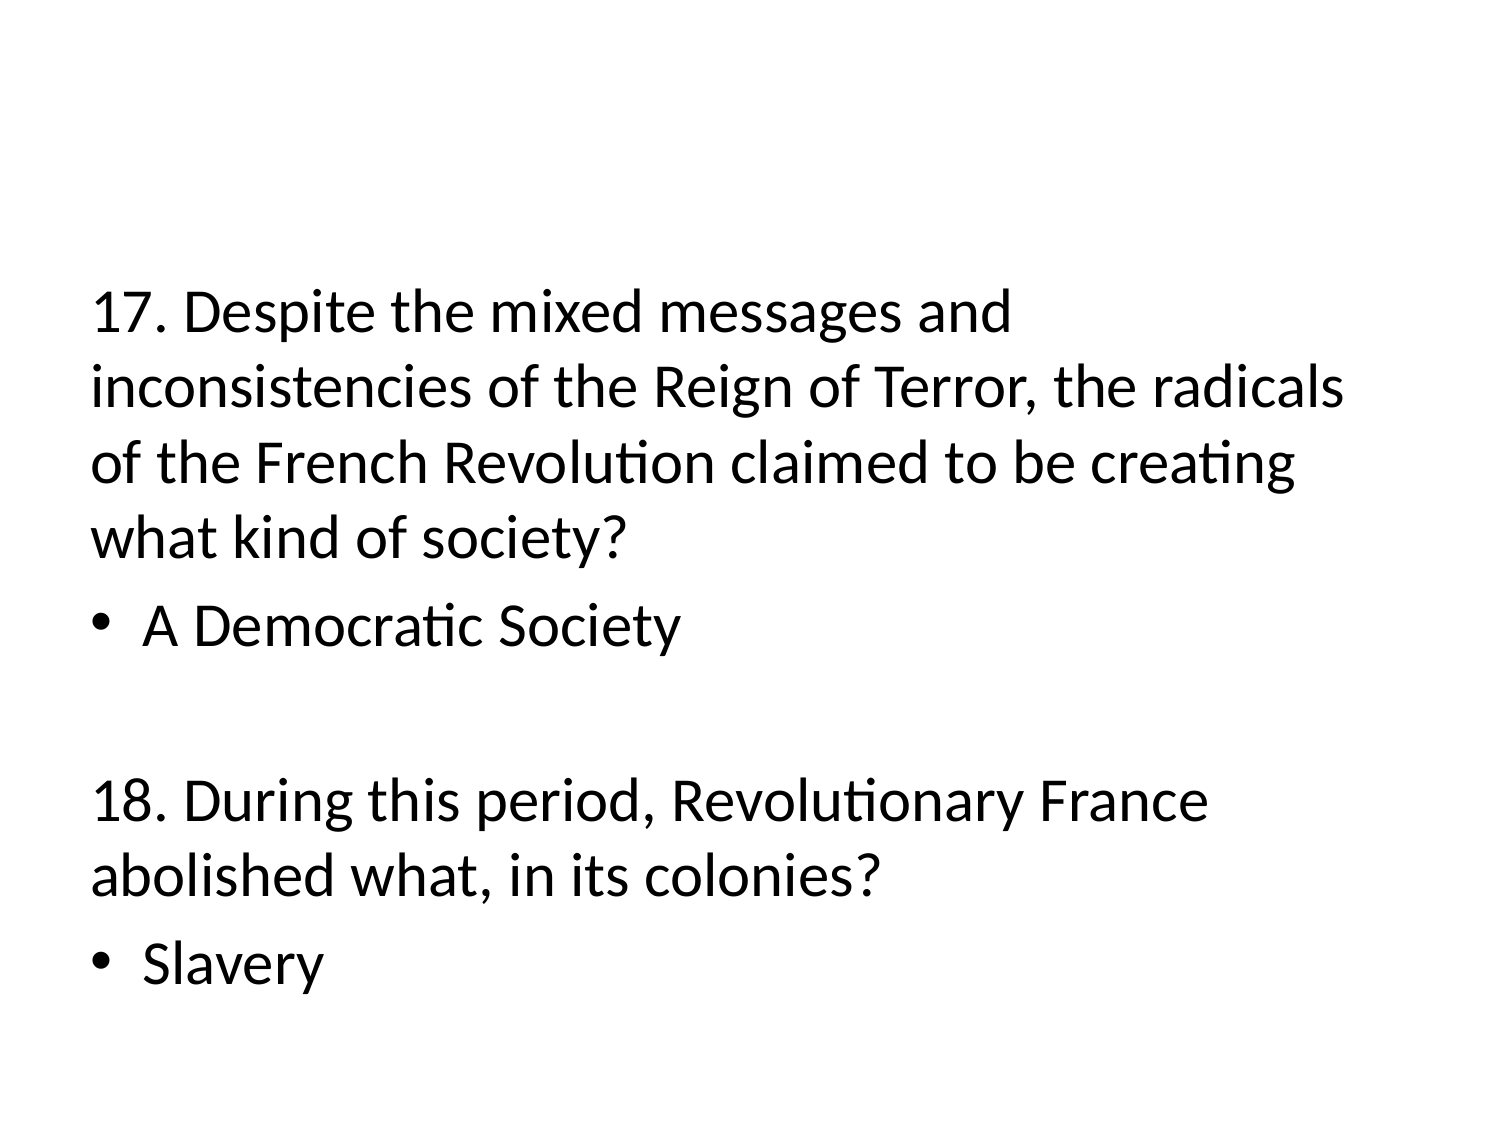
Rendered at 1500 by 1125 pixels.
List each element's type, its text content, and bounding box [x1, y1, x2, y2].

list 17. Despite the mixed messages and inconsistencies of the Reign of Terror, the radicals of the French Revolution claimed to be creating what kind of society? A Democratic Society 18. During this period, Revolutionary France abolished what, in its colonies? Slavery [75, 262, 1425, 1005]
